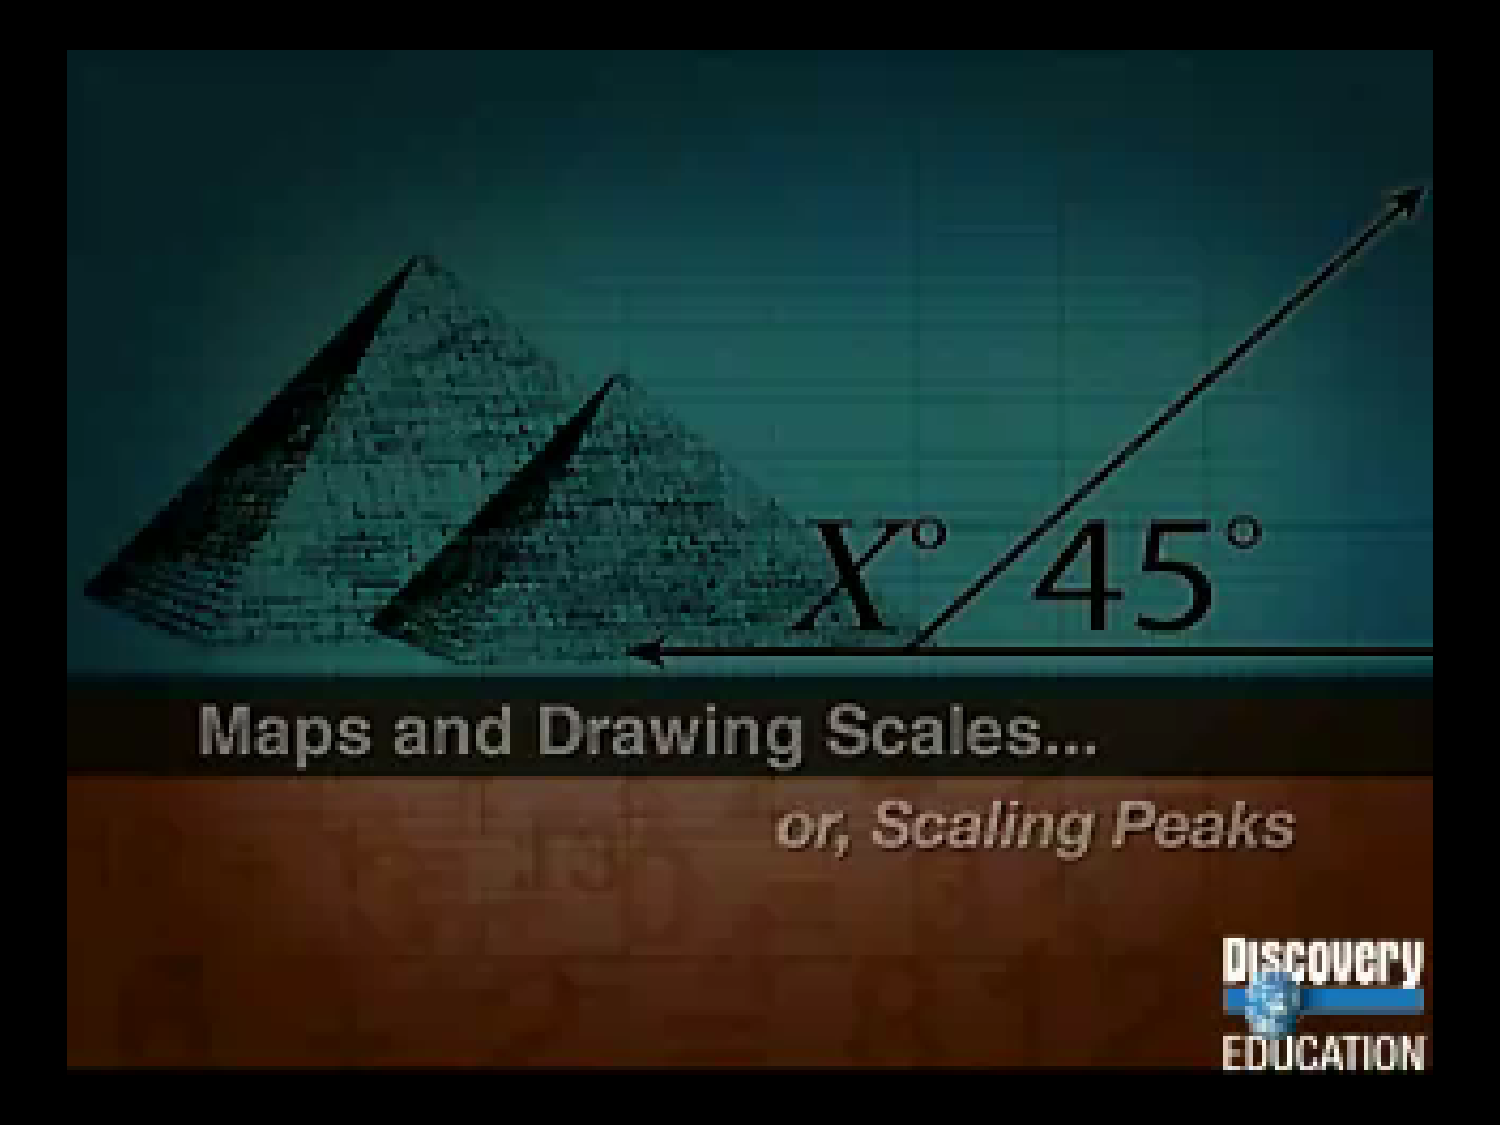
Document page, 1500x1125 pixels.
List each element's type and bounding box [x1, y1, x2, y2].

text_box [66, 49, 1434, 1076]
